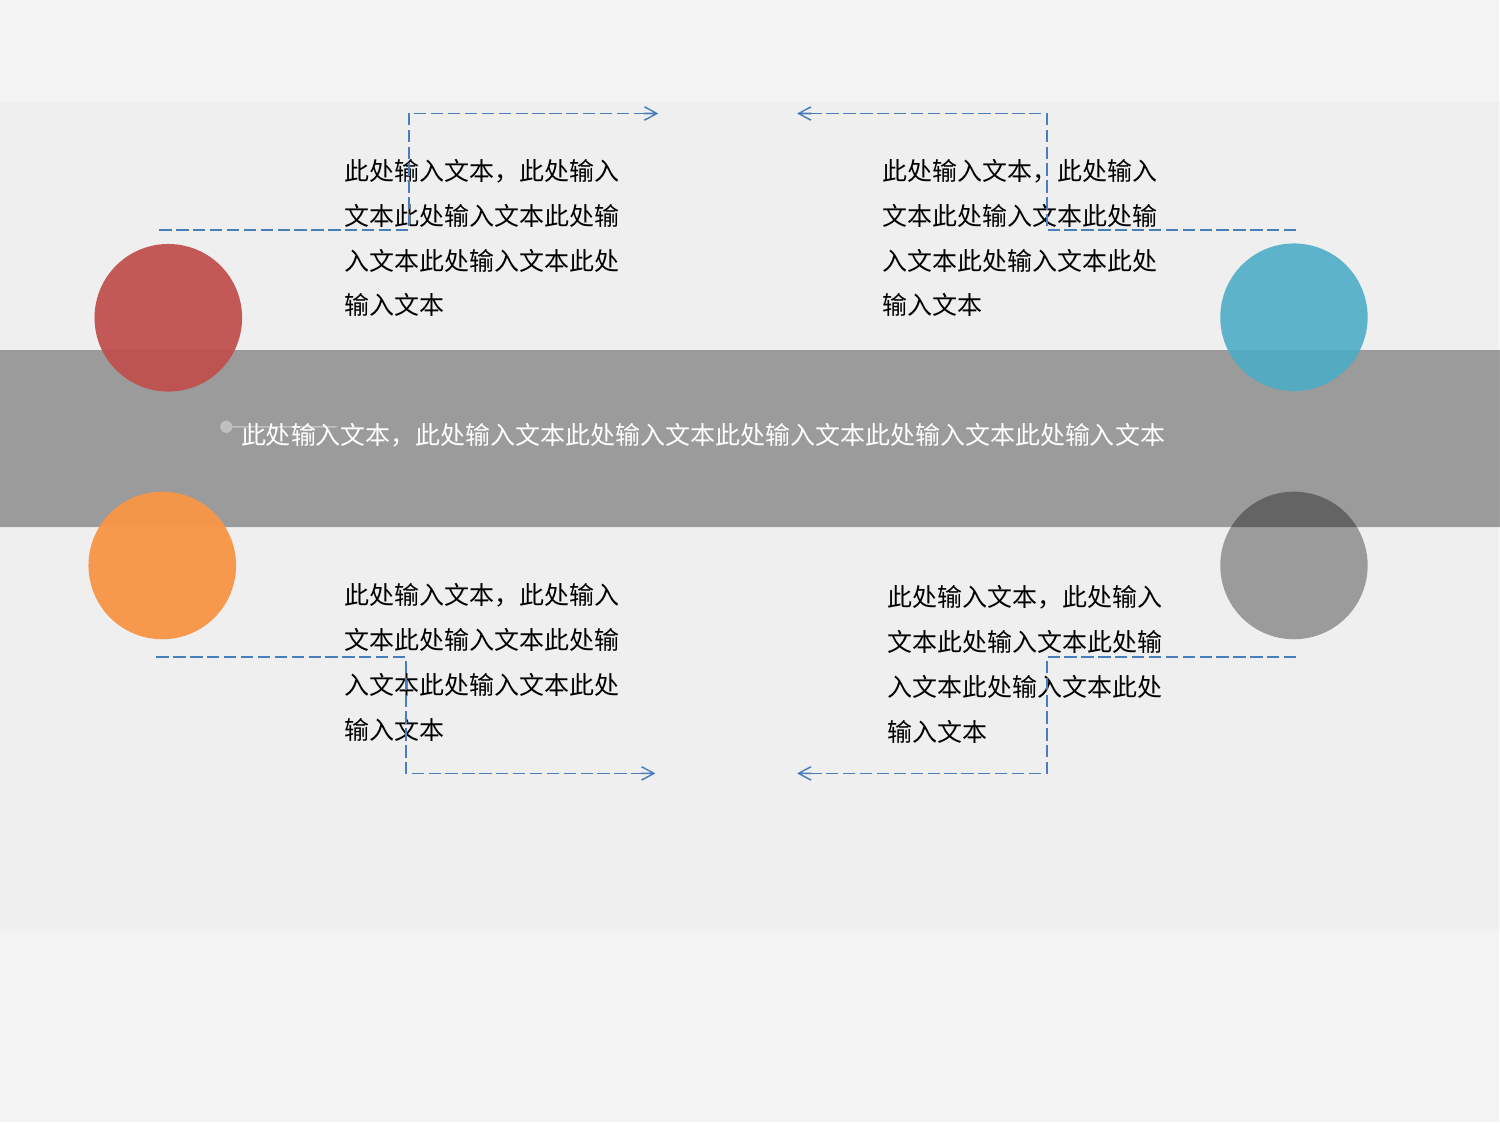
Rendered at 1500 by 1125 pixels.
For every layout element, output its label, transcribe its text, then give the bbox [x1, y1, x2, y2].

text_box [86, 489, 239, 642]
text_box [0, 348, 1500, 529]
text_box 此处输入文本，此处输入文本此处输入文本此处输入文本此处输入文本此处输入文本 [868, 239, 1183, 315]
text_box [159, 113, 659, 231]
text_box 此处输入文本，此处输入文本此处输入文本此处输入文本此处输入文本此处输入文本 [329, 570, 644, 655]
text_box [1218, 241, 1370, 394]
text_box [796, 656, 1297, 774]
text_box [1218, 489, 1370, 642]
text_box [156, 656, 656, 774]
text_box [796, 113, 1297, 231]
text_box 此处输入文本，此处输入文本此处输入文本此处输入文本此处输入文本此处输入文本 [329, 239, 644, 315]
text_box 此处输入文本，此处输入文本此处输入文本此处输入文本此处输入文本此处输入文本 [872, 571, 1187, 655]
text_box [225, 396, 1400, 457]
text_box [92, 241, 245, 394]
